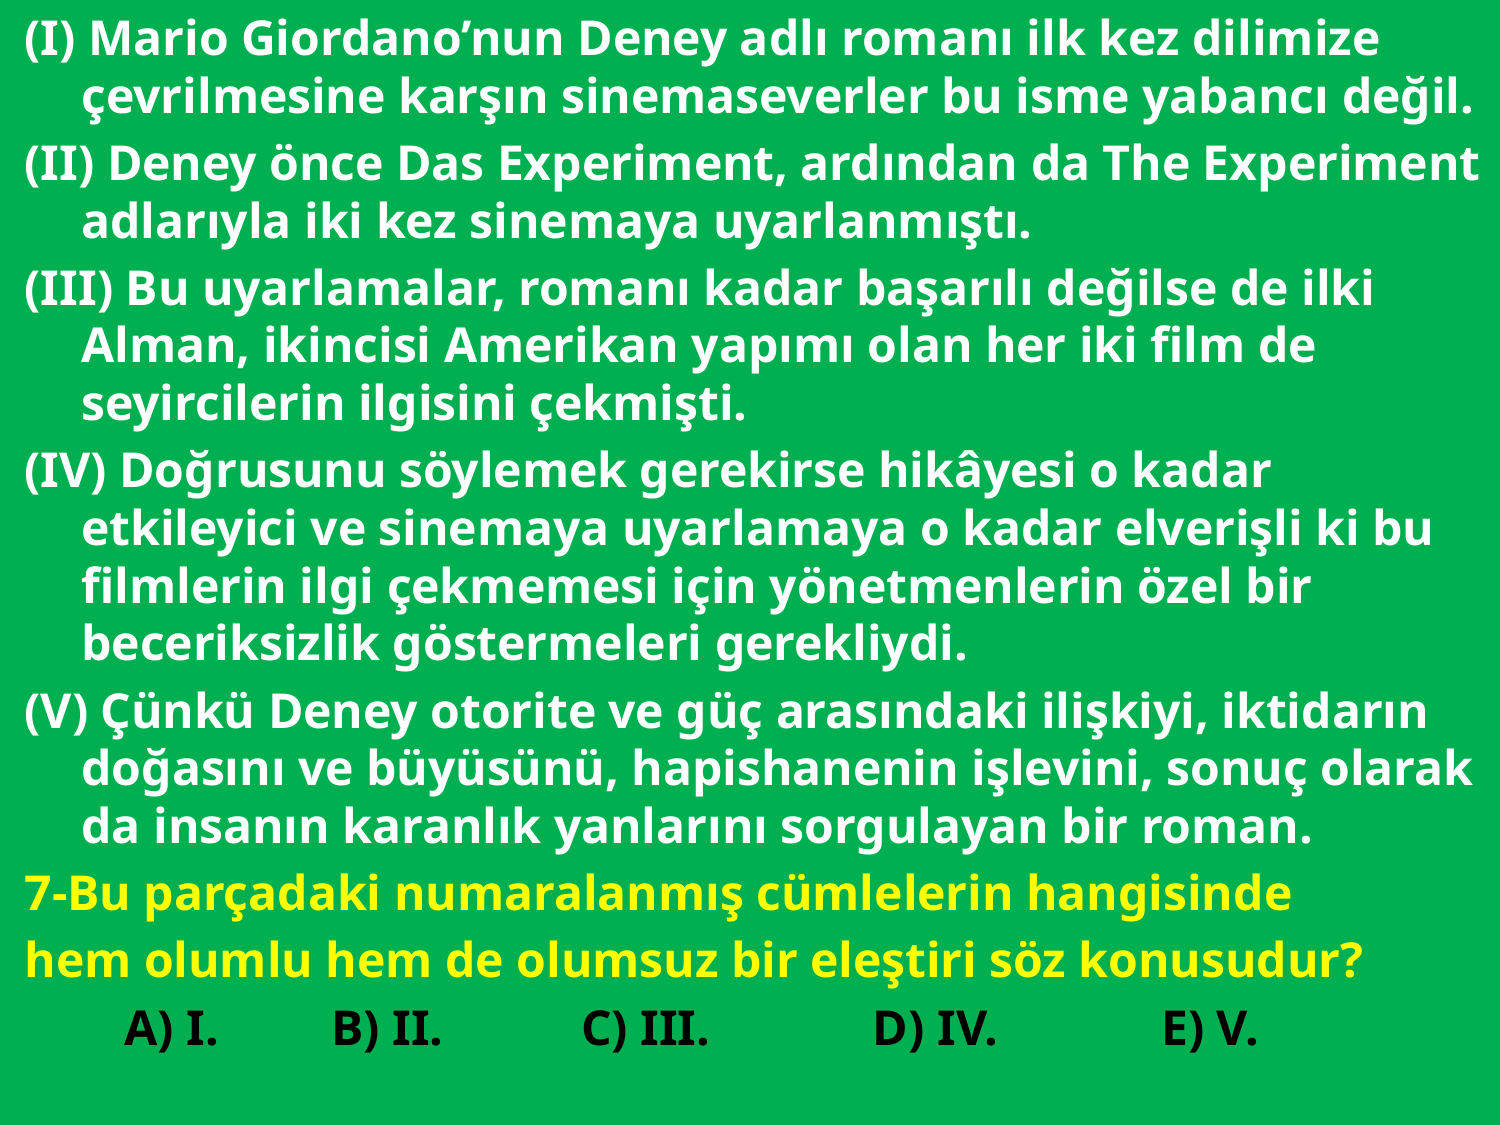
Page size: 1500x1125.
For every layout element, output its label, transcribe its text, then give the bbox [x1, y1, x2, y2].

list (I) Mario Giordano’nun Deney adlı romanı ilk kez dilimize çevrilmesine karşın sinemaseverler bu isme yabancı değil. (II) Deney önce Das Experiment, ardından da The Experiment adlarıyla iki kez sinemaya uyarlanmıştı. (III) Bu uyarlamalar, romanı kadar başarılı değilse de ilki Alman, ikincisi Amerikan yapımı olan her iki film de seyircilerin ilgisini çekmişti. (IV) Doğrusunu söylemek gerekirse hikâyesi o kadar etkileyici ve sinemaya uyarlamaya o kadar elverişli ki bu filmlerin ilgi çekmemesi için yönetmenlerin özel bir beceriksizlik göstermeleri gerekliydi. (V) Çünkü Deney otorite ve güç arasındaki ilişkiyi, iktidarın doğasını ve büyüsünü, hapishanenin işlevini, sonuç olarak da insanın karanlık yanlarını sorgulayan bir roman. 7-Bu parçadaki numaralanmış cümlelerin hangisinde hem olumlu hem de olumsuz bir eleştiri söz konusudur? A) I. B) II. C) III. D) IV. E) V. [0, 0, 1500, 1125]
